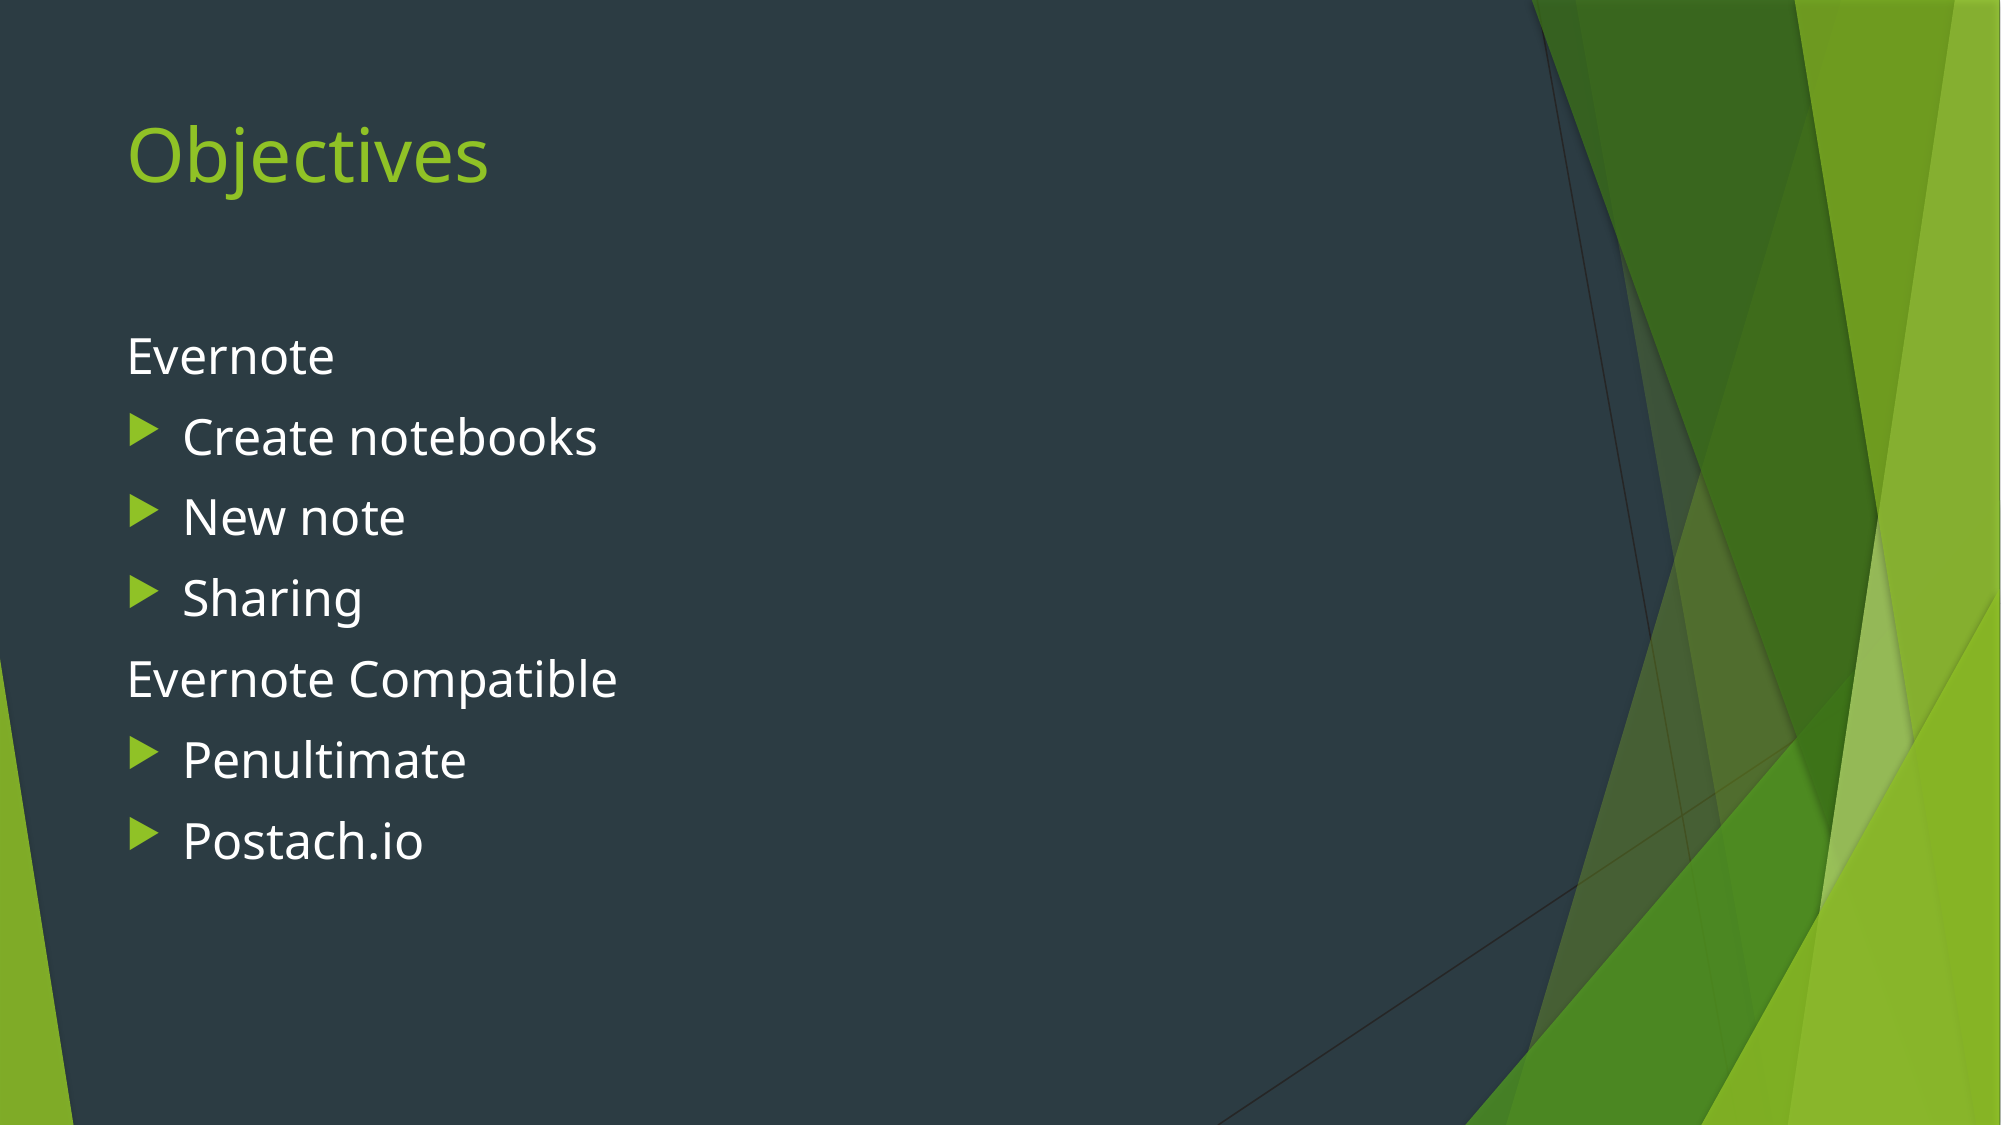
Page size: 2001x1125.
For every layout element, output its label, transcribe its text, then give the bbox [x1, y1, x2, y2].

title Objectives [111, 99, 1522, 316]
list Evernote Create notebooks New note Sharing Evernote Compatible Penultimate Postach.io [111, 316, 1522, 954]
